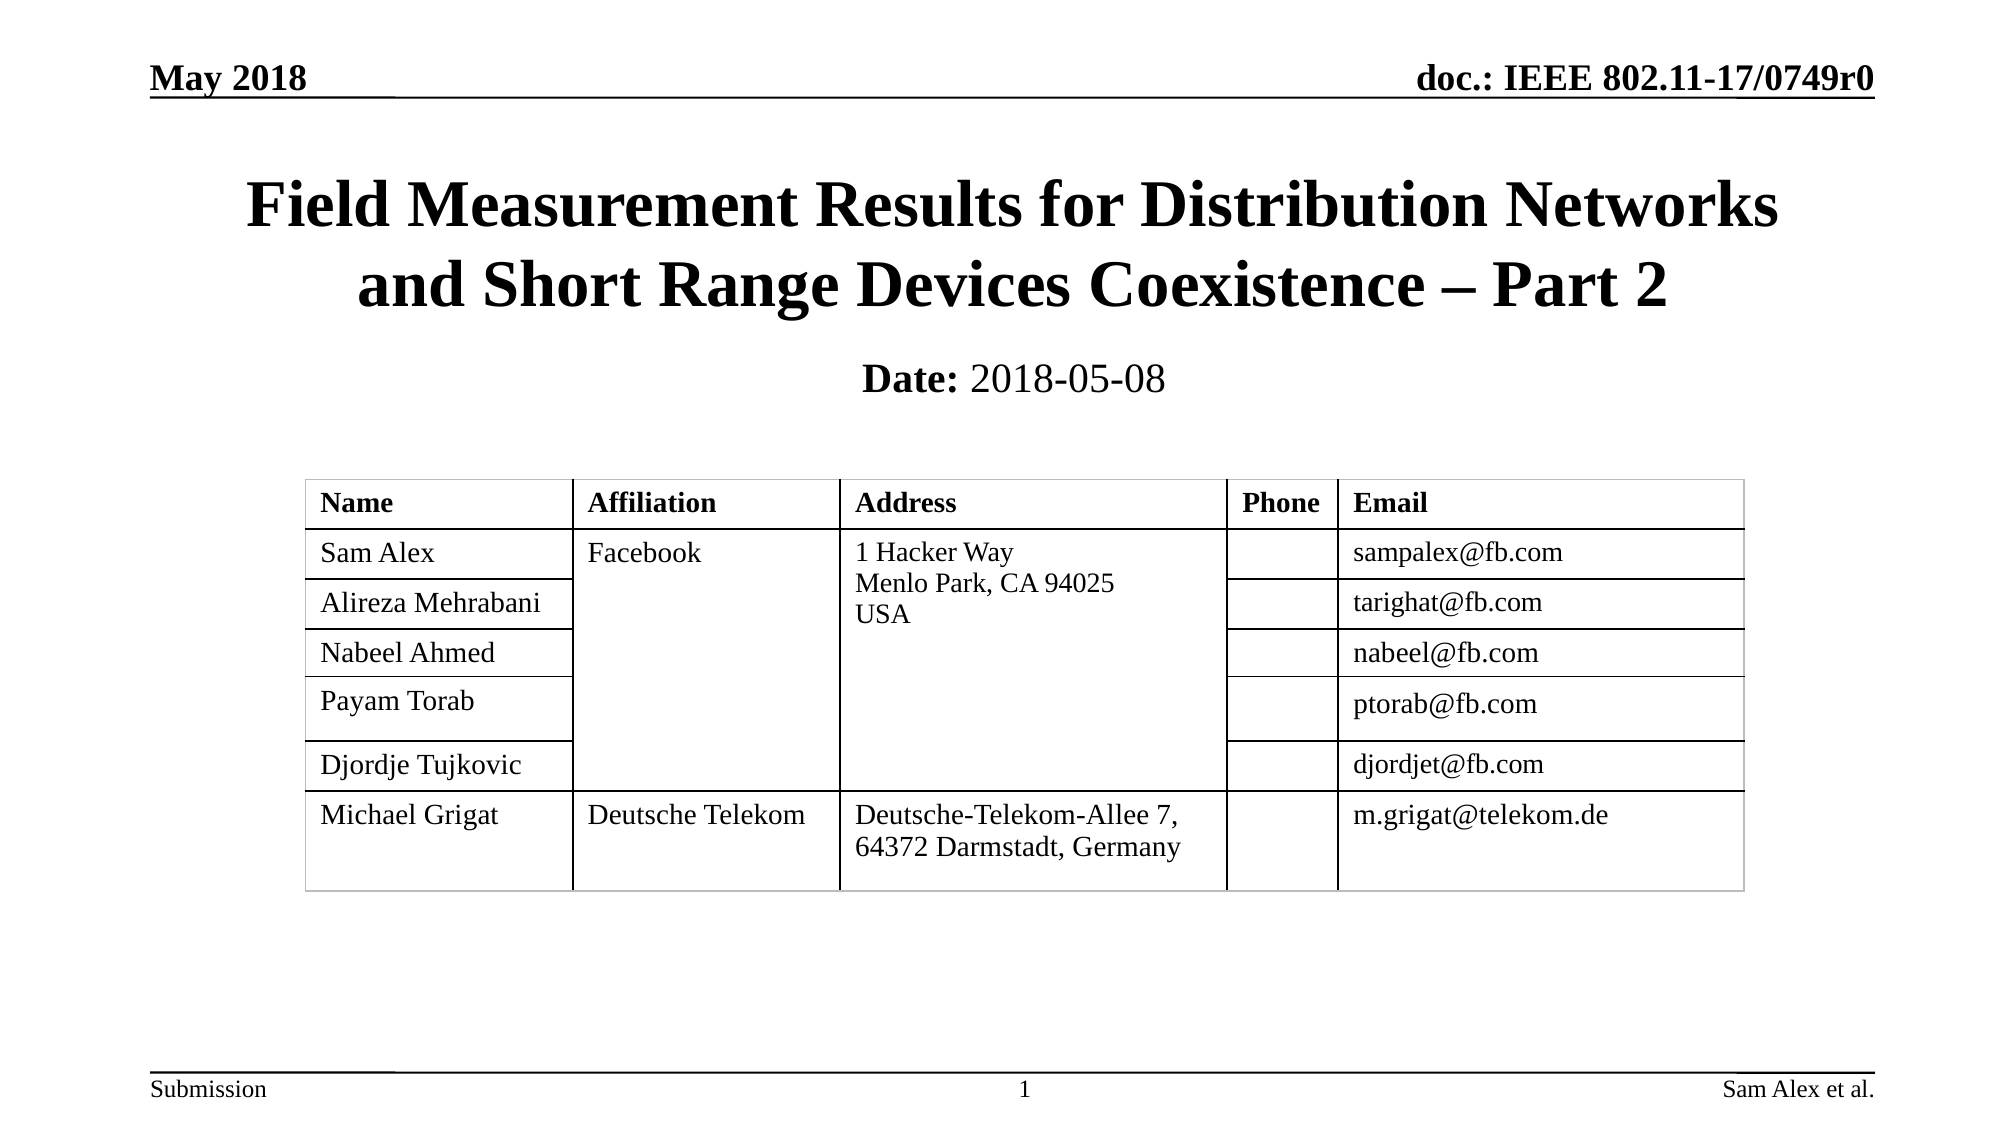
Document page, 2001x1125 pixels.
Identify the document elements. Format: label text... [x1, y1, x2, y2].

table_cell Deutsche Telekom [574, 792, 839, 890]
table_cell [1228, 677, 1337, 740]
table_cell [1228, 580, 1337, 628]
table_cell ptorab@fb.com [1339, 677, 1743, 740]
table_cell Sam Alex [306, 530, 572, 578]
table_cell nabeel@fb.com [1339, 630, 1743, 676]
title Field Measurement Results for Distribution Networks and Short Range Devices Coexistence – Part 2 [164, 118, 1865, 361]
table_header Phone [1228, 480, 1337, 528]
slide_number 1 [936, 1072, 1113, 1111]
table_cell [1228, 742, 1337, 790]
table_cell Payam Torab [306, 677, 572, 740]
table_cell Deutsche-Telekom-Allee 7, 64372 Darmstadt, Germany [841, 792, 1226, 890]
text_box Date: 2018-05-08 [376, 343, 1652, 406]
table_cell 1 Hacker Way Menlo Park, CA 94025 USA [841, 530, 1226, 790]
footer Sam Alex et al. [1169, 1072, 1876, 1111]
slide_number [149, 59, 750, 98]
table_cell Facebook [574, 530, 839, 790]
table_cell Alireza Mehrabani [306, 580, 572, 628]
table_cell [1228, 630, 1337, 676]
table_cell [1228, 792, 1337, 890]
table_cell Michael Grigat [306, 792, 572, 890]
table_header Address [841, 480, 1226, 528]
table_header Affiliation [574, 480, 839, 528]
table_header Name [306, 480, 572, 528]
table_cell Djordje Tujkovic [306, 742, 572, 790]
table_cell djordjet@fb.com [1339, 742, 1743, 790]
table_cell Nabeel Ahmed [306, 630, 572, 676]
table_cell tarighat@fb.com [1339, 580, 1743, 628]
table_cell [1228, 530, 1337, 578]
table_cell sampalex@fb.com [1339, 530, 1743, 578]
table_cell m.grigat@telekom.de [1339, 792, 1743, 890]
table_header Email [1339, 480, 1743, 528]
